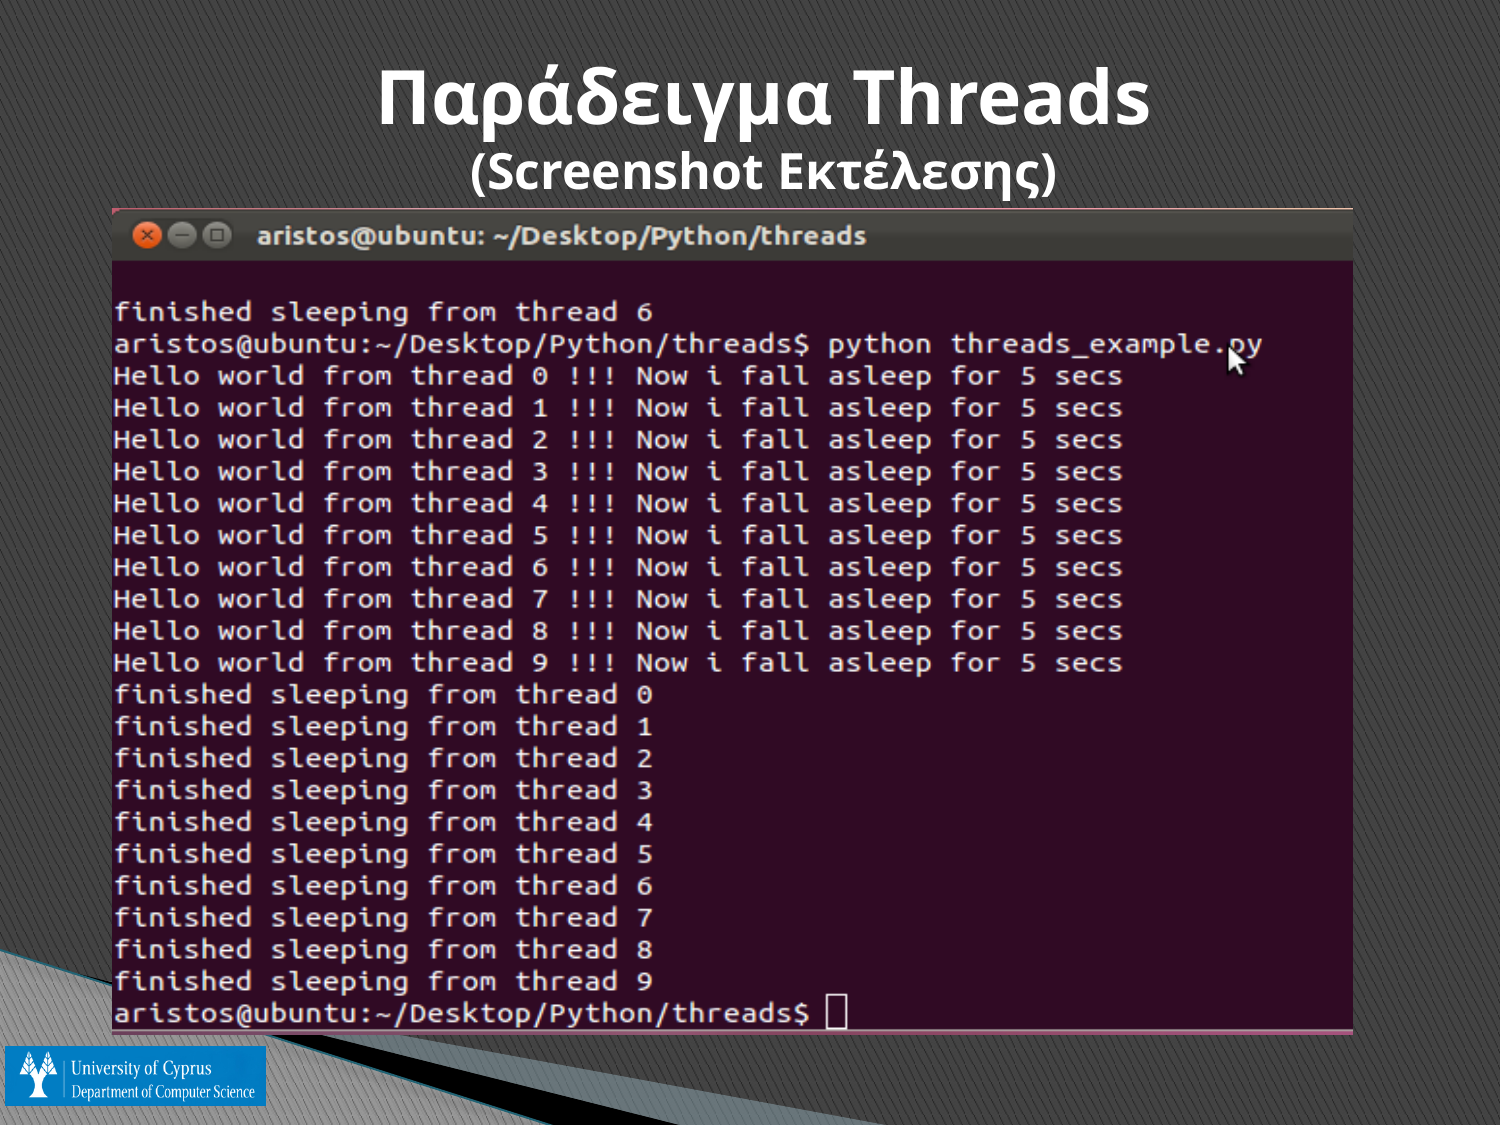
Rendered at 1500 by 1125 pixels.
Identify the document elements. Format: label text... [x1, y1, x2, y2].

picture [5, 1043, 271, 1107]
picture [110, 207, 1353, 1037]
title Παράδειγμα Threads (Screenshot Εκτέλεσης) [88, 30, 1439, 219]
